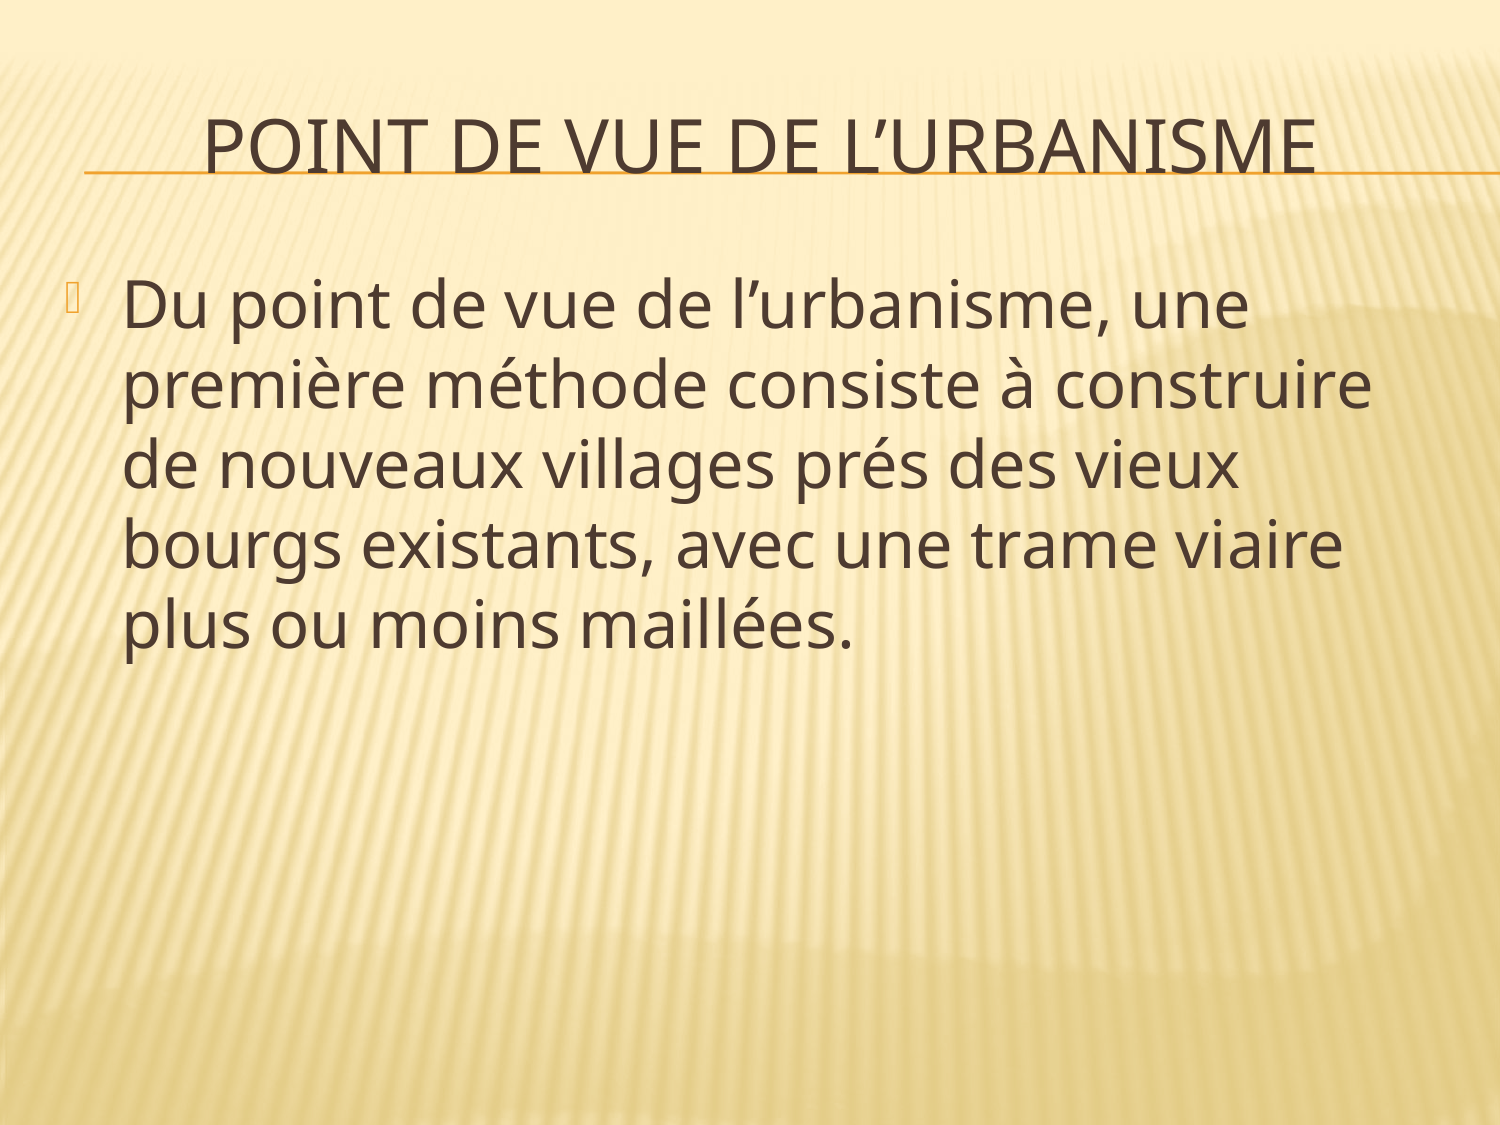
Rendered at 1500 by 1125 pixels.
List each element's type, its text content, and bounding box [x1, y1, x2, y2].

title Point de vue de l’urbanisme [50, 75, 1475, 213]
list Du point de vue de l’urbanisme, une première méthode consiste à construire de nouveaux villages prés des vieux bourgs existants, avec une trame viaire plus ou moins maillées. [50, 254, 1475, 998]
